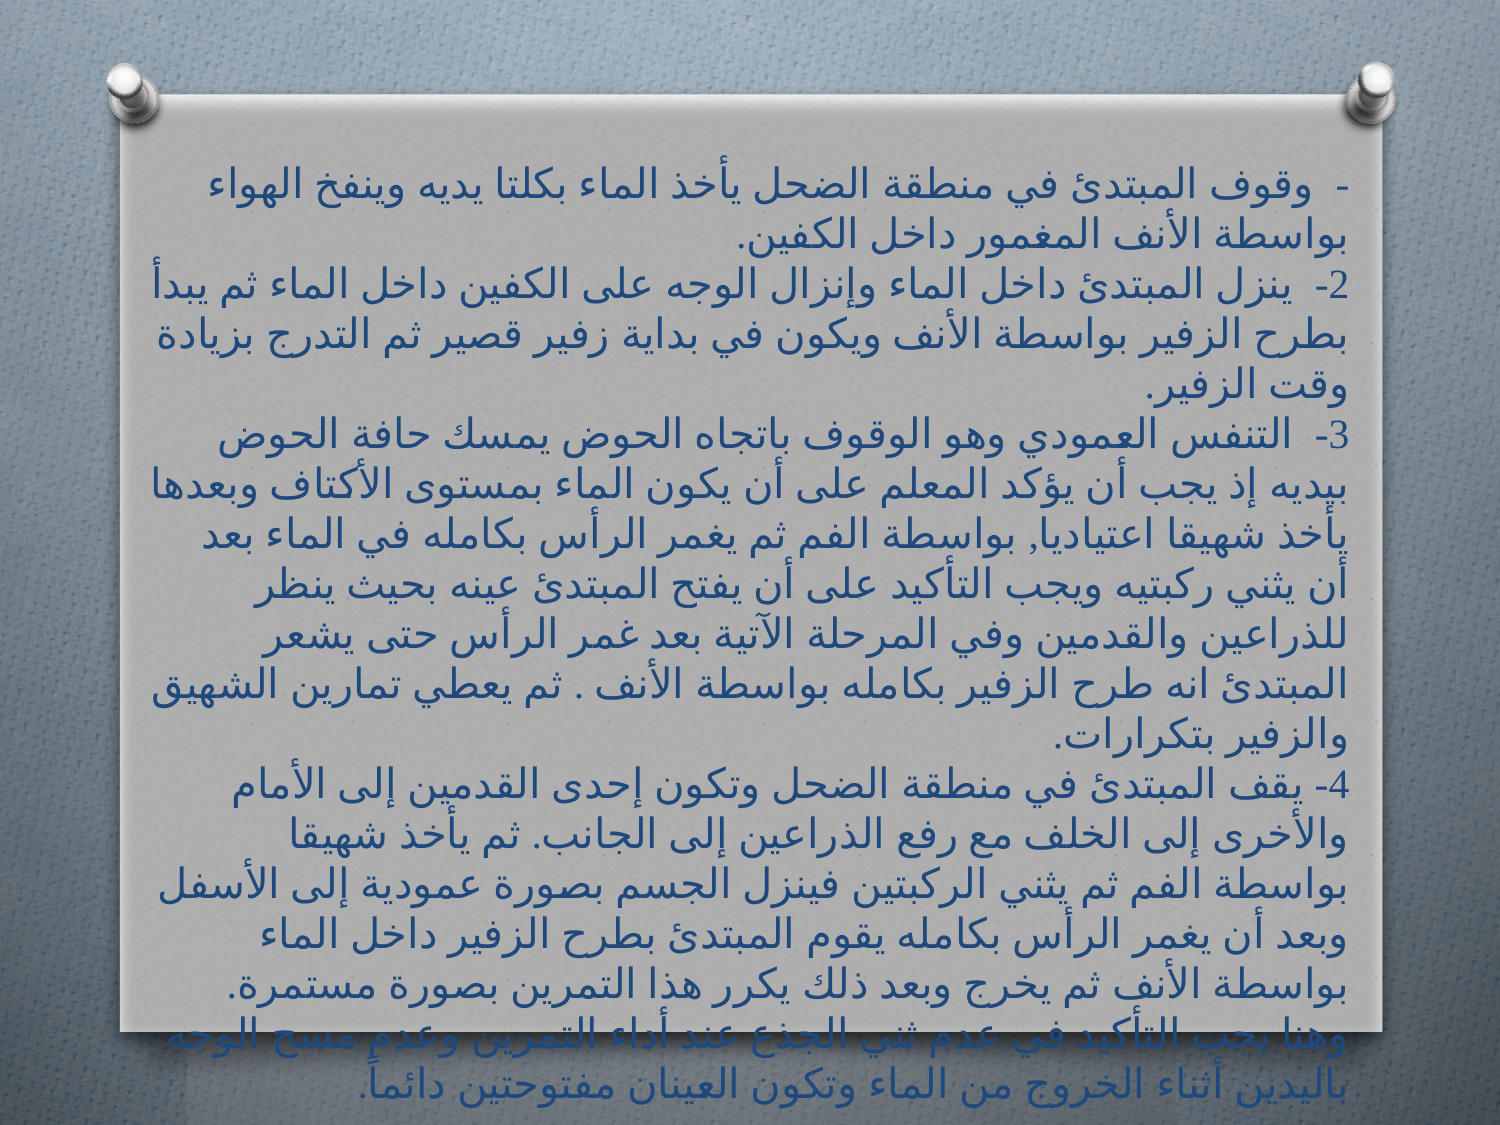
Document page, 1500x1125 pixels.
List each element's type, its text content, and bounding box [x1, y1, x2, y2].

picture [1317, 35, 1439, 151]
text_box - وقوف المبتدئ في منطقة الضحل يأخذ الماء بكلتا يديه وينفخ الهواء بواسطة الأنف المغمور داخل الكفين. 2- ينزل المبتدئ داخل الماء وإنزال الوجه على الكفين داخل الماء ثم يبدأ بطرح الزفير بواسطة الأنف ويكون في بداية زفير قصير ثم التدرج بزيادة وقت الزفير. 3- التنفس العمودي وهو الوقوف باتجاه الحوض يمسك حافة الحوض بيديه إذ يجب أن يؤكد المعلم على أن يكون الماء بمستوى الأكتاف وبعدها يأخذ شهيقا اعتياديا, بواسطة الفم ثم يغمر الرأس بكامله في الماء بعد أن يثني ركبتيه ويجب التأكيد على أن يفتح المبتدئ عينه بحيث ينظر للذراعين والقدمين وفي المرحلة الآتية بعد غمر الرأس حتى يشعر المبتدئ انه طرح الزفير بكامله بواسطة الأنف . ثم يعطي تمارين الشهيق والزفير بتكرارات. 4- يقف المبتدئ في منطقة الضحل وتكون إحدى القدمين إلى الأمام والأخرى إلى الخلف مع رفع الذراعين إلى الجانب. ثم يأخذ شهيقا بواسطة الفم ثم يثني الركبتين فينزل الجسم بصورة عمودية إلى الأسفل وبعد أن يغمر الرأس بكامله يقوم المبتدئ بطرح الزفير داخل الماء بواسطة الأنف ثم يخرج وبعد ذلك يكرر هذا التمرين بصورة مستمرة. وهنا يجب التأكيد في عدم ثني الجذع عند أداء التمرين وعدم مسح الوجه باليدين أثناء الخروج من الماء وتكون العينان مفتوحتين دائماً. [135, 149, 1365, 1115]
picture [75, 29, 198, 149]
